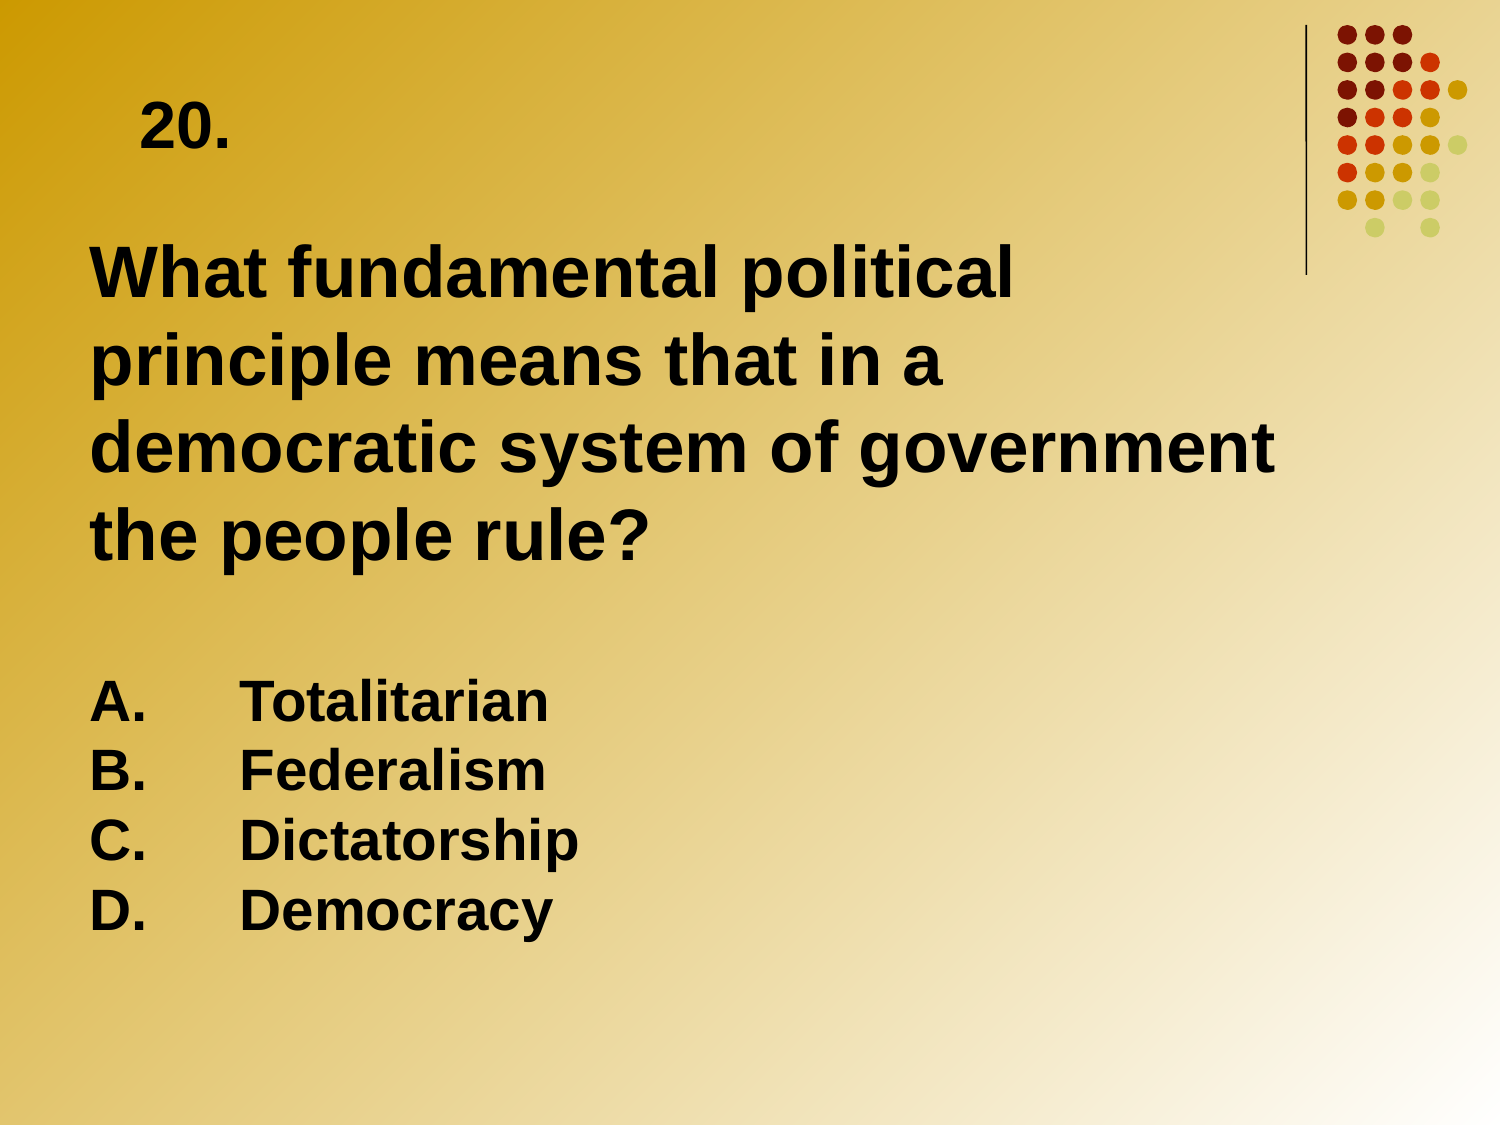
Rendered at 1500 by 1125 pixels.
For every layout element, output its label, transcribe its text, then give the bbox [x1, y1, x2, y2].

text_box What fundamental political principle means that in a democratic system of government the people rule? A. Totalitarian B. Federalism C. Dictatorship D. Democracy [75, 737, 1313, 950]
text_box 20. [124, 74, 363, 170]
